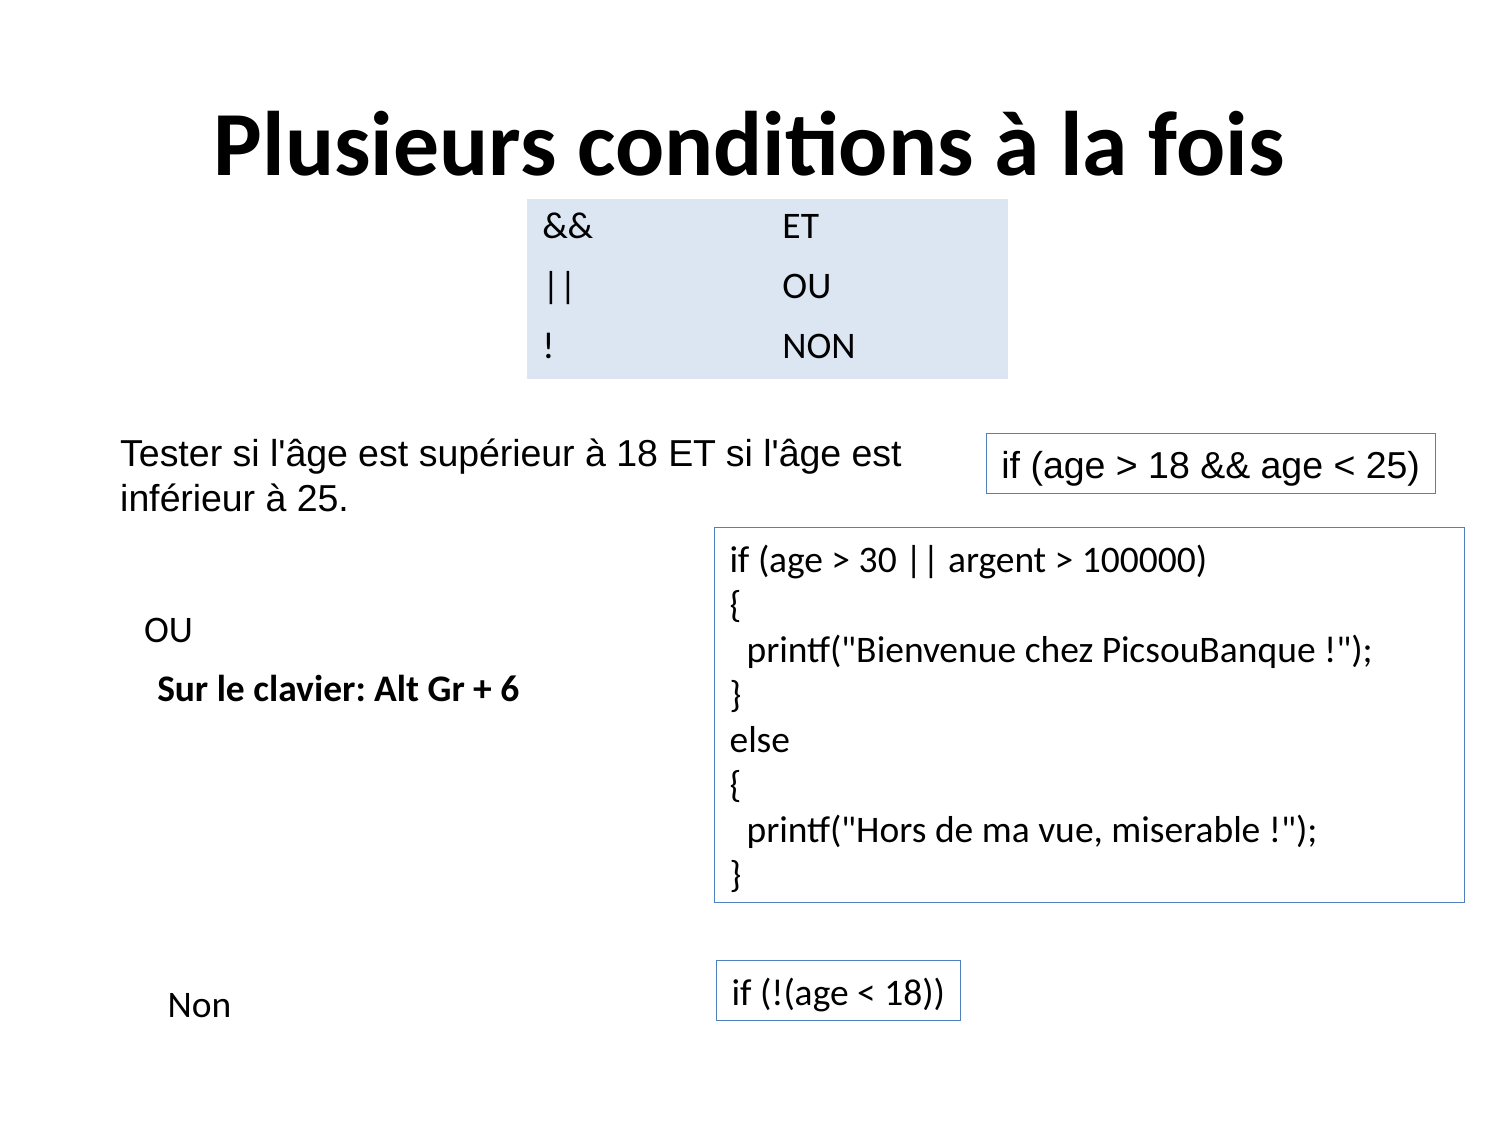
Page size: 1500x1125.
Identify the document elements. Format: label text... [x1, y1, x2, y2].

text_box Tester si l'âge est supérieur à 18 ET si l'âge est inférieur à 25. [105, 421, 926, 527]
text_box if (age > 18 && age < 25) [986, 433, 1436, 494]
title Plusieurs conditions à la fois [75, 45, 1425, 233]
table_cell NON [768, 319, 1008, 379]
text_box Non [152, 972, 247, 1033]
table_cell OU [768, 259, 1008, 319]
text_box if (age > 30 || argent > 100000) { printf("Bienvenue chez PicsouBanque !"); } else { printf("Hors de ma vue, miserable !"); } [714, 527, 1465, 903]
table_header && [527, 199, 768, 259]
text_box if (!(age < 18)) [716, 960, 961, 1021]
table_header ET [768, 199, 1008, 259]
table_cell || [527, 259, 768, 319]
text_box Sur le clavier: Alt Gr + 6 [142, 656, 561, 716]
table_cell ! [527, 319, 768, 379]
text_box OU [129, 597, 208, 658]
